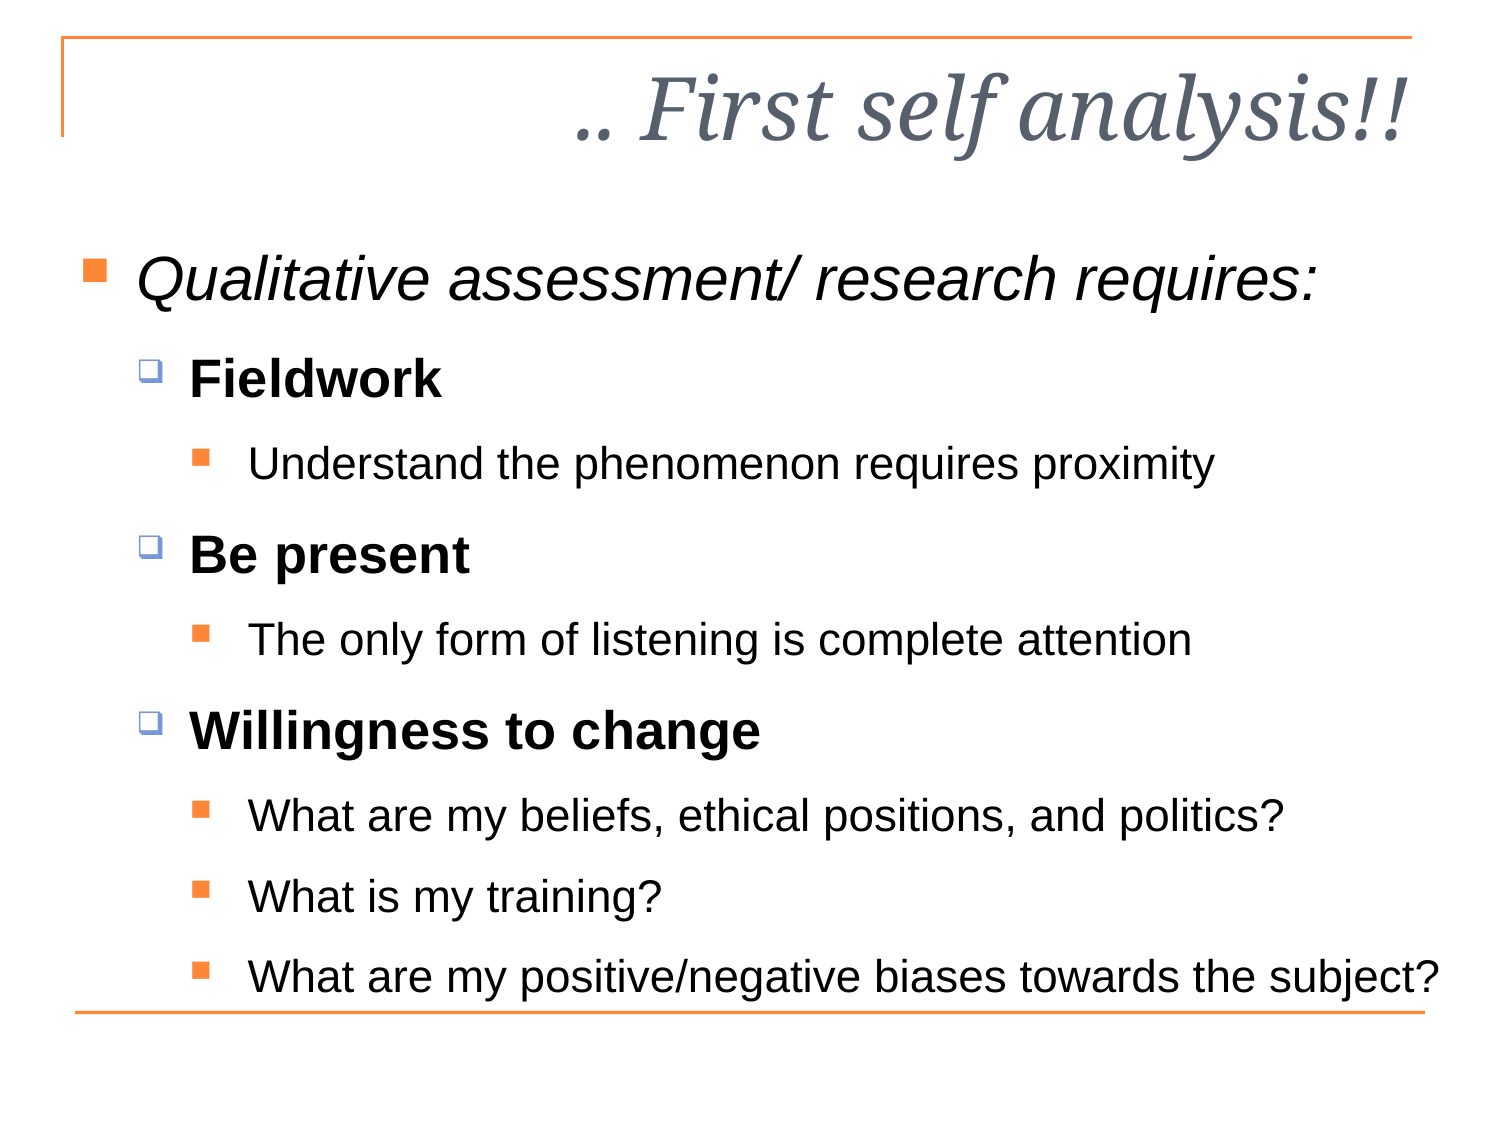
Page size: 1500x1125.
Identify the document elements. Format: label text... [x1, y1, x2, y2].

title .. First self analysis!! [75, 45, 1425, 173]
list Qualitative assessment/ research requires: Fieldwork Understand the phenomenon requires proximity Be present The only form of listening is complete attention Willingness to change What are my beliefs, ethical positions, and politics? What is my training? What are my positive/negative biases towards the subject? [64, 208, 1463, 1059]
